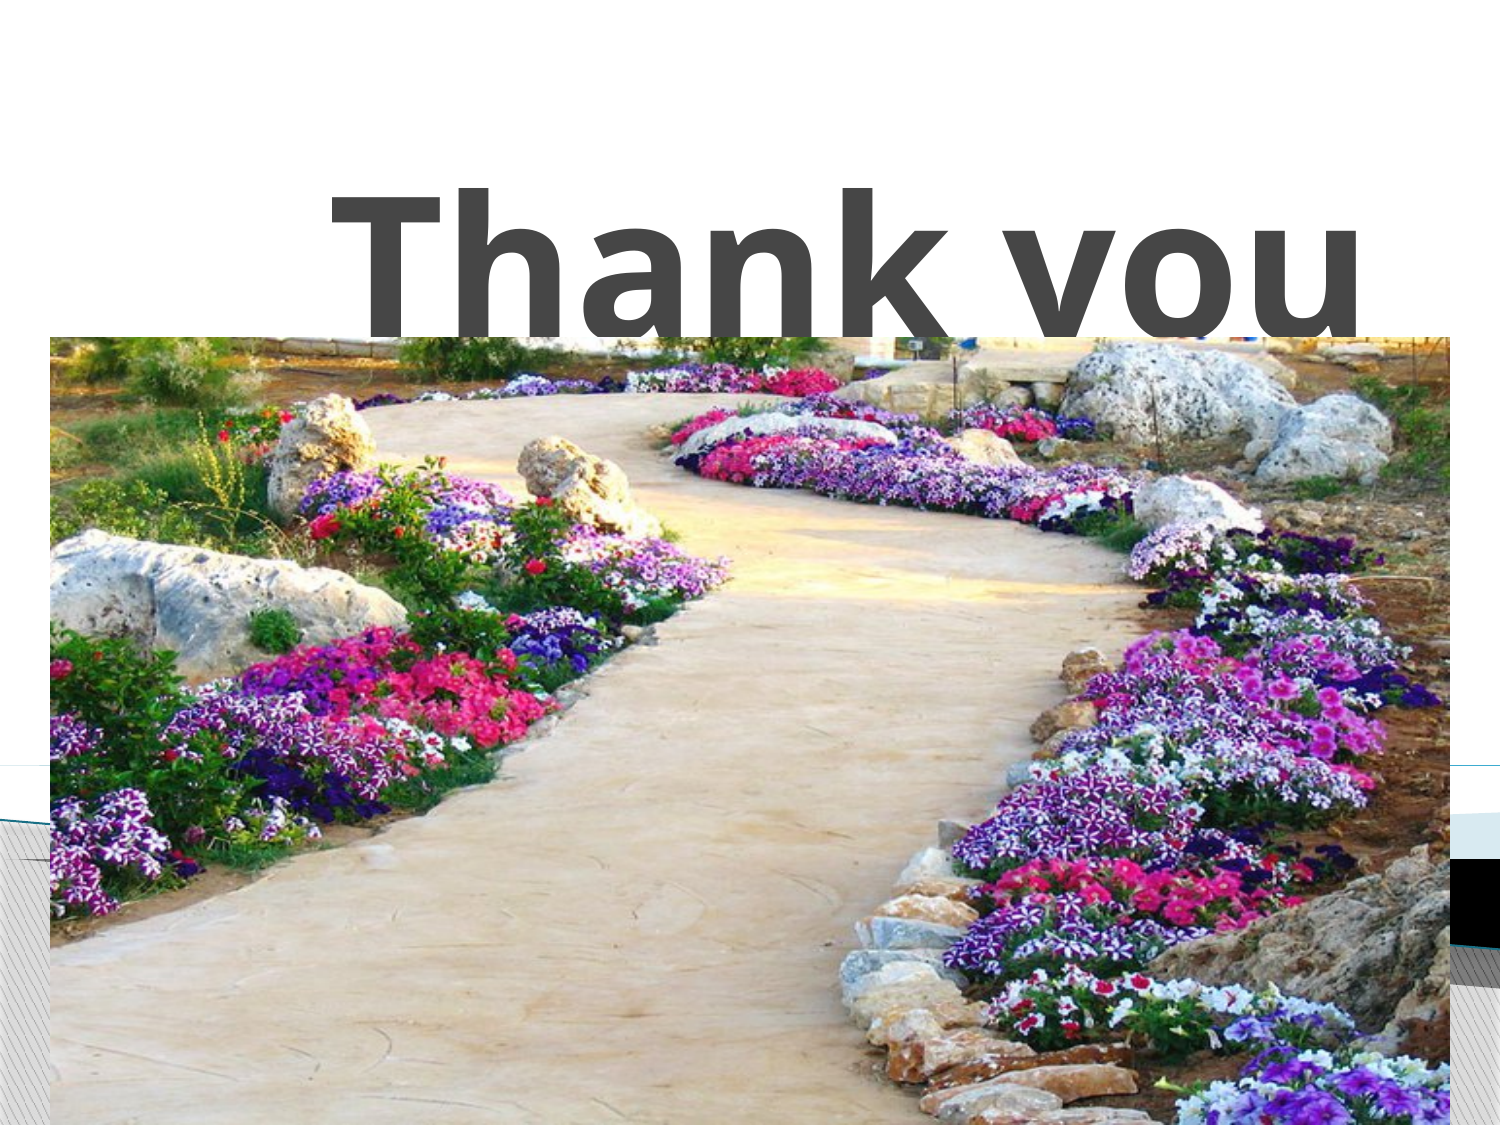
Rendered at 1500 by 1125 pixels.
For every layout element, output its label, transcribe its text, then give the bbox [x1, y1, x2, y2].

picture [0, 337, 1500, 1125]
title Thank you [112, 87, 1388, 337]
